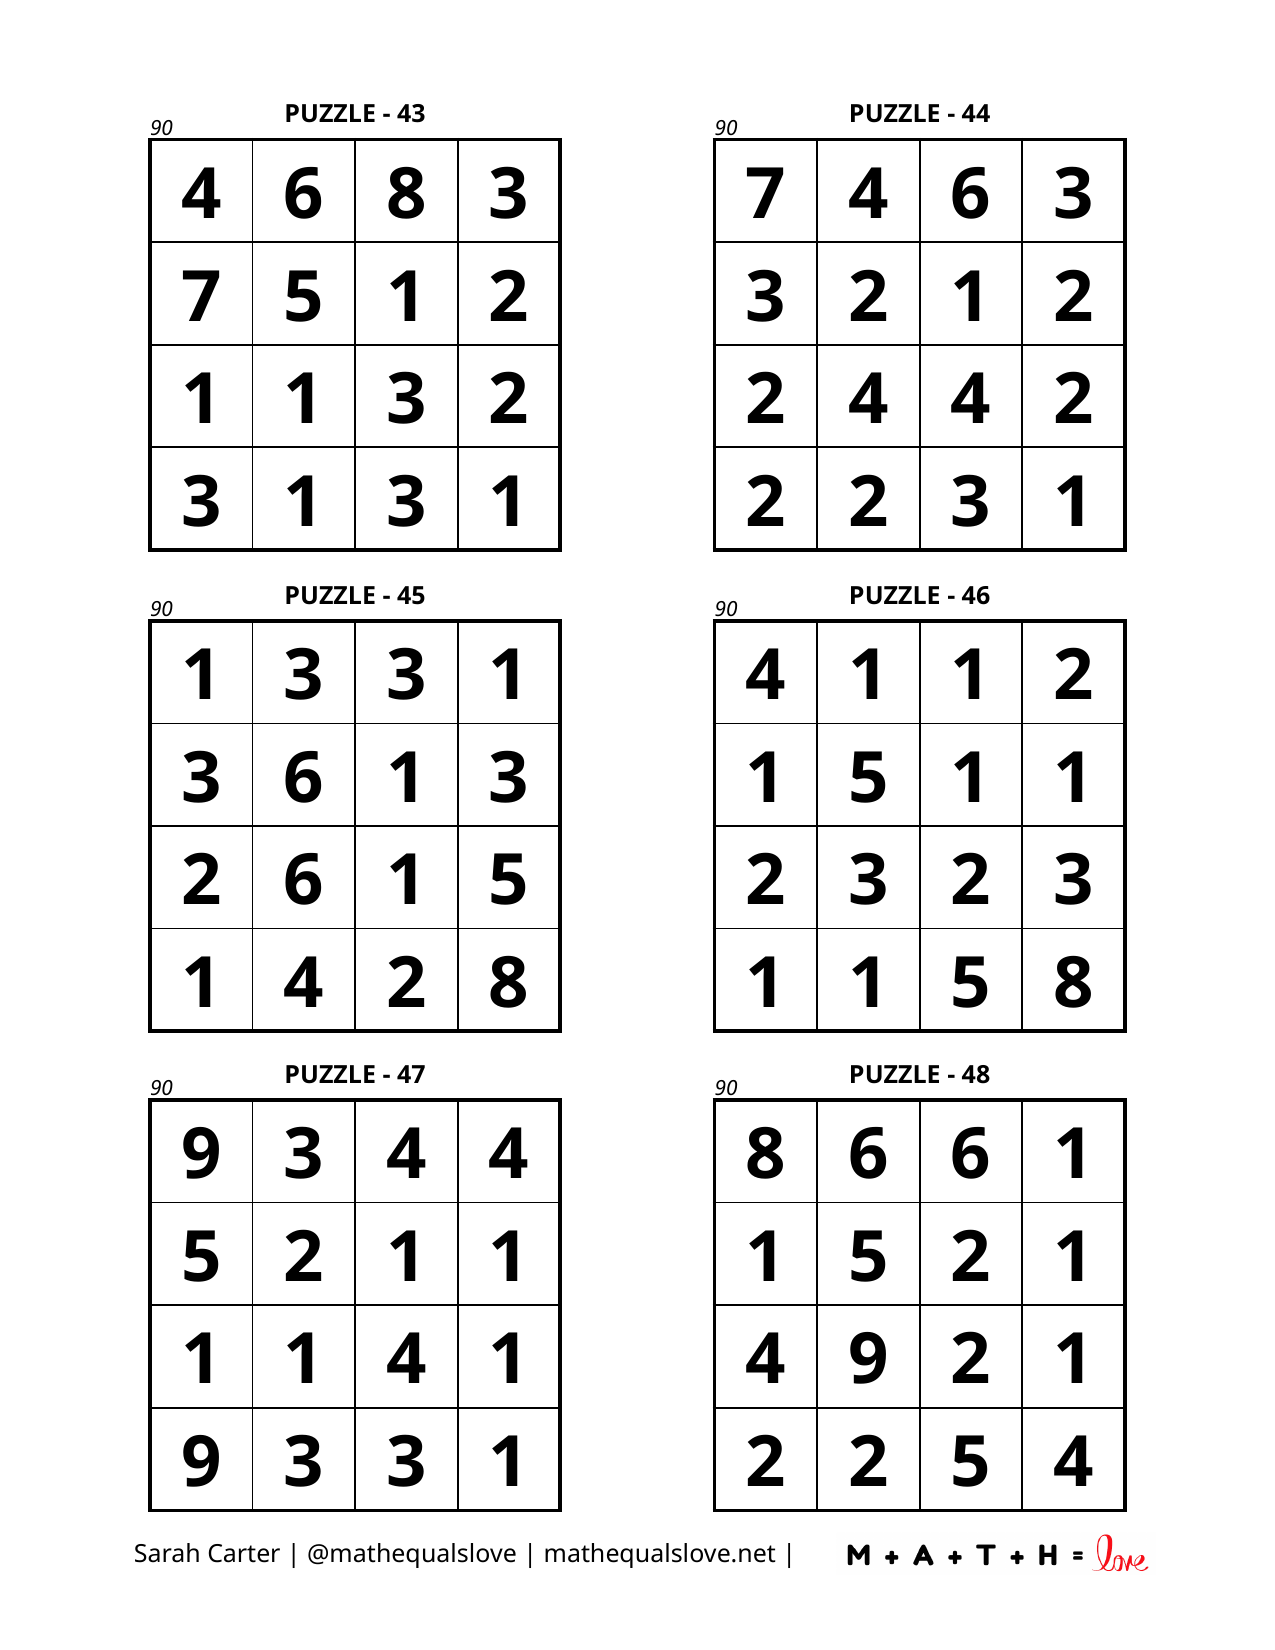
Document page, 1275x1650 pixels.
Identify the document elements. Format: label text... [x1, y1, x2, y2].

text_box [118, 1529, 1199, 1576]
table_cell 8 [459, 929, 558, 1029]
table_cell 3 [152, 724, 252, 825]
table_cell 7 [152, 243, 252, 344]
table_cell 5 [921, 1409, 1021, 1509]
table_cell 1 [1023, 448, 1123, 548]
table_cell 1 [152, 346, 252, 446]
table_cell 2 [253, 1203, 354, 1304]
table_cell 5 [459, 827, 558, 928]
table_cell 9 [152, 1409, 252, 1509]
table_cell 2 [716, 827, 816, 928]
text_box 90 [714, 114, 923, 140]
text_box PUZZLE - 43 [149, 97, 561, 128]
text_box 90 [149, 1074, 359, 1100]
table_cell 2 [716, 346, 816, 446]
text_box PUZZLE - 44 [714, 97, 1125, 128]
table_cell 5 [818, 1203, 919, 1304]
table_cell 2 [818, 448, 919, 548]
text_box 90 [714, 595, 923, 621]
table_cell 2 [921, 1306, 1021, 1407]
table_cell 6 [253, 827, 354, 928]
table_cell 8 [1023, 929, 1123, 1029]
table_cell 1 [459, 1306, 558, 1407]
table_cell 2 [921, 827, 1021, 928]
table_header 3 [253, 1102, 354, 1202]
table_header 6 [818, 1102, 919, 1202]
table_header 1 [818, 623, 919, 723]
table_cell 4 [716, 1306, 816, 1407]
table_header 4 [356, 1102, 457, 1202]
text_box 90 [149, 595, 359, 621]
table_cell 3 [716, 243, 816, 344]
table_cell 5 [818, 724, 919, 825]
text_box PUZZLE - 48 [714, 1058, 1125, 1089]
table_cell 2 [716, 1409, 816, 1509]
table_cell 3 [818, 827, 919, 928]
table_header 7 [716, 141, 816, 241]
table_header 1 [459, 623, 558, 723]
table_cell 1 [253, 1306, 354, 1407]
table_cell 3 [356, 1409, 457, 1509]
table_cell 1 [152, 1306, 252, 1407]
table_cell 9 [818, 1306, 919, 1407]
table_header 4 [716, 623, 816, 723]
table_cell 2 [818, 1409, 919, 1509]
table_cell 1 [1023, 1203, 1123, 1304]
table_header 8 [716, 1102, 816, 1202]
table_cell 2 [152, 827, 252, 928]
text_box PUZZLE - 46 [714, 579, 1125, 610]
table_cell 3 [356, 448, 457, 548]
table_cell 2 [1023, 346, 1123, 446]
table_cell 1 [356, 1203, 457, 1304]
table_header 2 [1023, 623, 1123, 723]
table_cell 2 [459, 346, 558, 446]
table_cell 1 [716, 724, 816, 825]
table_cell 1 [1023, 1306, 1123, 1407]
table_cell 1 [356, 724, 457, 825]
table_cell 3 [921, 448, 1021, 548]
table_cell 1 [356, 827, 457, 928]
text_box PUZZLE - 47 [149, 1058, 561, 1089]
table_cell 3 [356, 346, 457, 446]
table_header 6 [921, 141, 1021, 241]
table_cell 3 [459, 724, 558, 825]
table_cell 5 [921, 929, 1021, 1029]
table_cell 5 [152, 1203, 252, 1304]
table_cell 1 [253, 448, 354, 548]
table_cell 1 [716, 929, 816, 1029]
table_cell 4 [921, 346, 1021, 446]
table_cell 4 [818, 346, 919, 446]
table_cell 1 [1023, 724, 1123, 825]
table_cell 1 [459, 1203, 558, 1304]
table_header 4 [152, 141, 252, 241]
text_box 90 [714, 1074, 923, 1100]
table_cell 2 [459, 243, 558, 344]
text_box 90 [149, 114, 359, 140]
table_cell 1 [921, 724, 1021, 825]
text_box PUZZLE - 45 [149, 579, 561, 610]
table_header 6 [921, 1102, 1021, 1202]
table_cell 2 [356, 929, 457, 1029]
table_cell 5 [253, 243, 354, 344]
table_cell 4 [356, 1306, 457, 1407]
table_header 3 [459, 141, 558, 241]
table_cell 4 [1023, 1409, 1123, 1509]
table_cell 2 [818, 243, 919, 344]
table_cell 2 [1023, 243, 1123, 344]
table_cell 4 [253, 929, 354, 1029]
table_header 6 [253, 141, 354, 241]
table_cell 3 [152, 448, 252, 548]
table_cell 6 [253, 724, 354, 825]
table_cell 2 [921, 1203, 1021, 1304]
table_cell 3 [1023, 827, 1123, 928]
table_cell 2 [716, 448, 816, 548]
table_cell 1 [459, 448, 558, 548]
table_header 3 [356, 623, 457, 723]
table_header 1 [1023, 1102, 1123, 1202]
table_header 3 [253, 623, 354, 723]
table_cell 1 [459, 1409, 558, 1509]
table_cell 1 [818, 929, 919, 1029]
table_header 1 [152, 623, 252, 723]
table_cell 1 [152, 929, 252, 1029]
table_header 4 [818, 141, 919, 241]
table_cell 1 [921, 243, 1021, 344]
table_header 4 [459, 1102, 558, 1202]
table_header 9 [152, 1102, 252, 1202]
table_header 3 [1023, 141, 1123, 241]
table_cell 1 [253, 346, 354, 446]
table_header 1 [921, 623, 1021, 723]
table_cell 1 [356, 243, 457, 344]
table_cell 3 [253, 1409, 354, 1509]
table_header 8 [356, 141, 457, 241]
table_cell 1 [716, 1203, 816, 1304]
